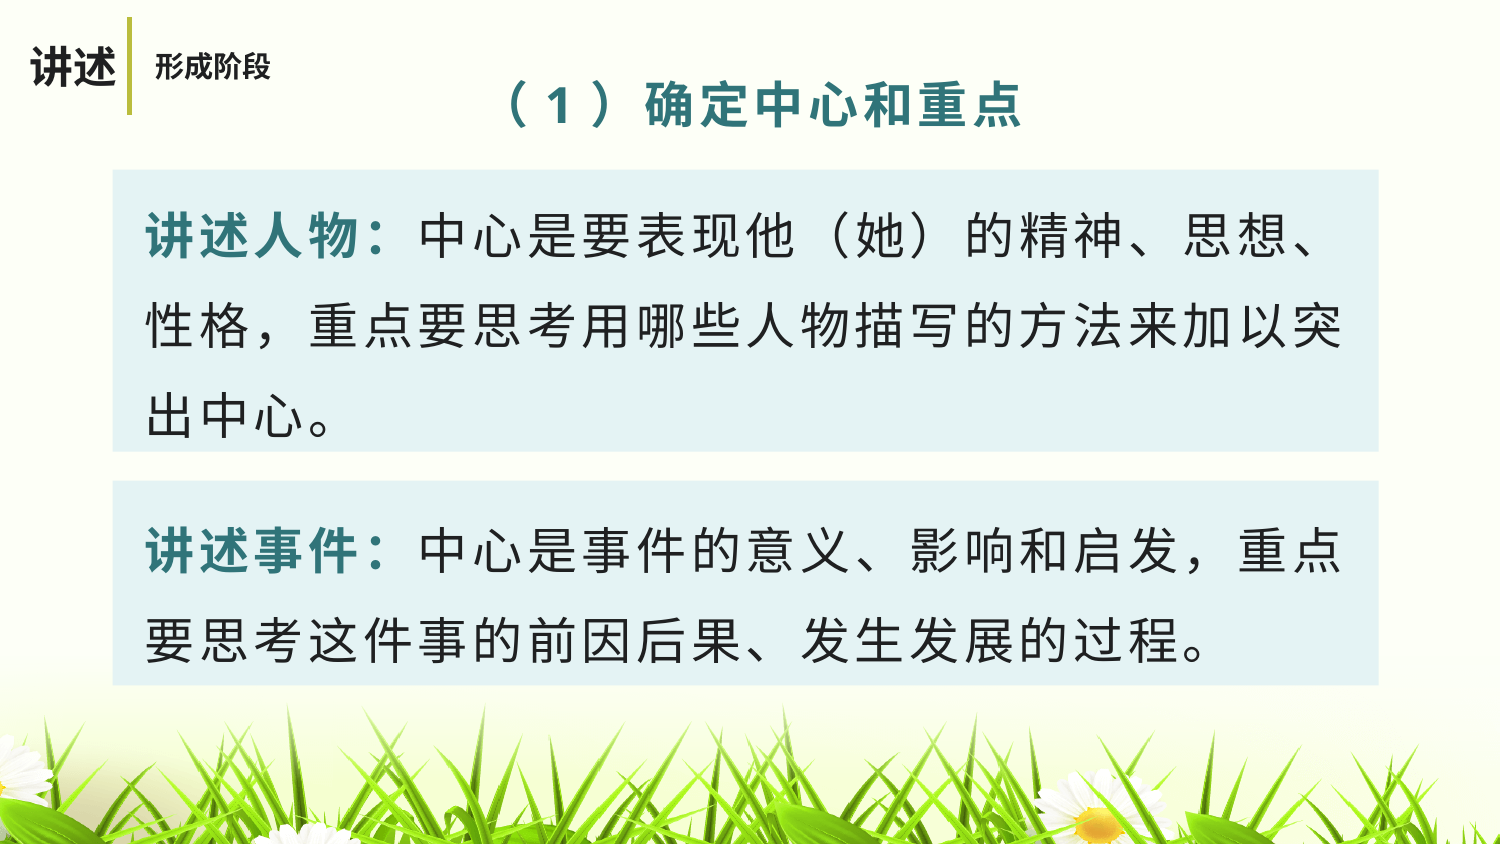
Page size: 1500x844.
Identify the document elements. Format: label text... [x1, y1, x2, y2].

text_box 形成阶段 [167, 43, 308, 90]
text_box 讲述 [130, 33, 167, 98]
picture [0, 773, 1500, 844]
text_box （1）确定中心和重点 [466, 68, 1045, 140]
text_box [0, 758, 1500, 765]
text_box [112, 165, 1386, 453]
text_box 讲述 [18, 33, 129, 98]
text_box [112, 480, 1386, 686]
